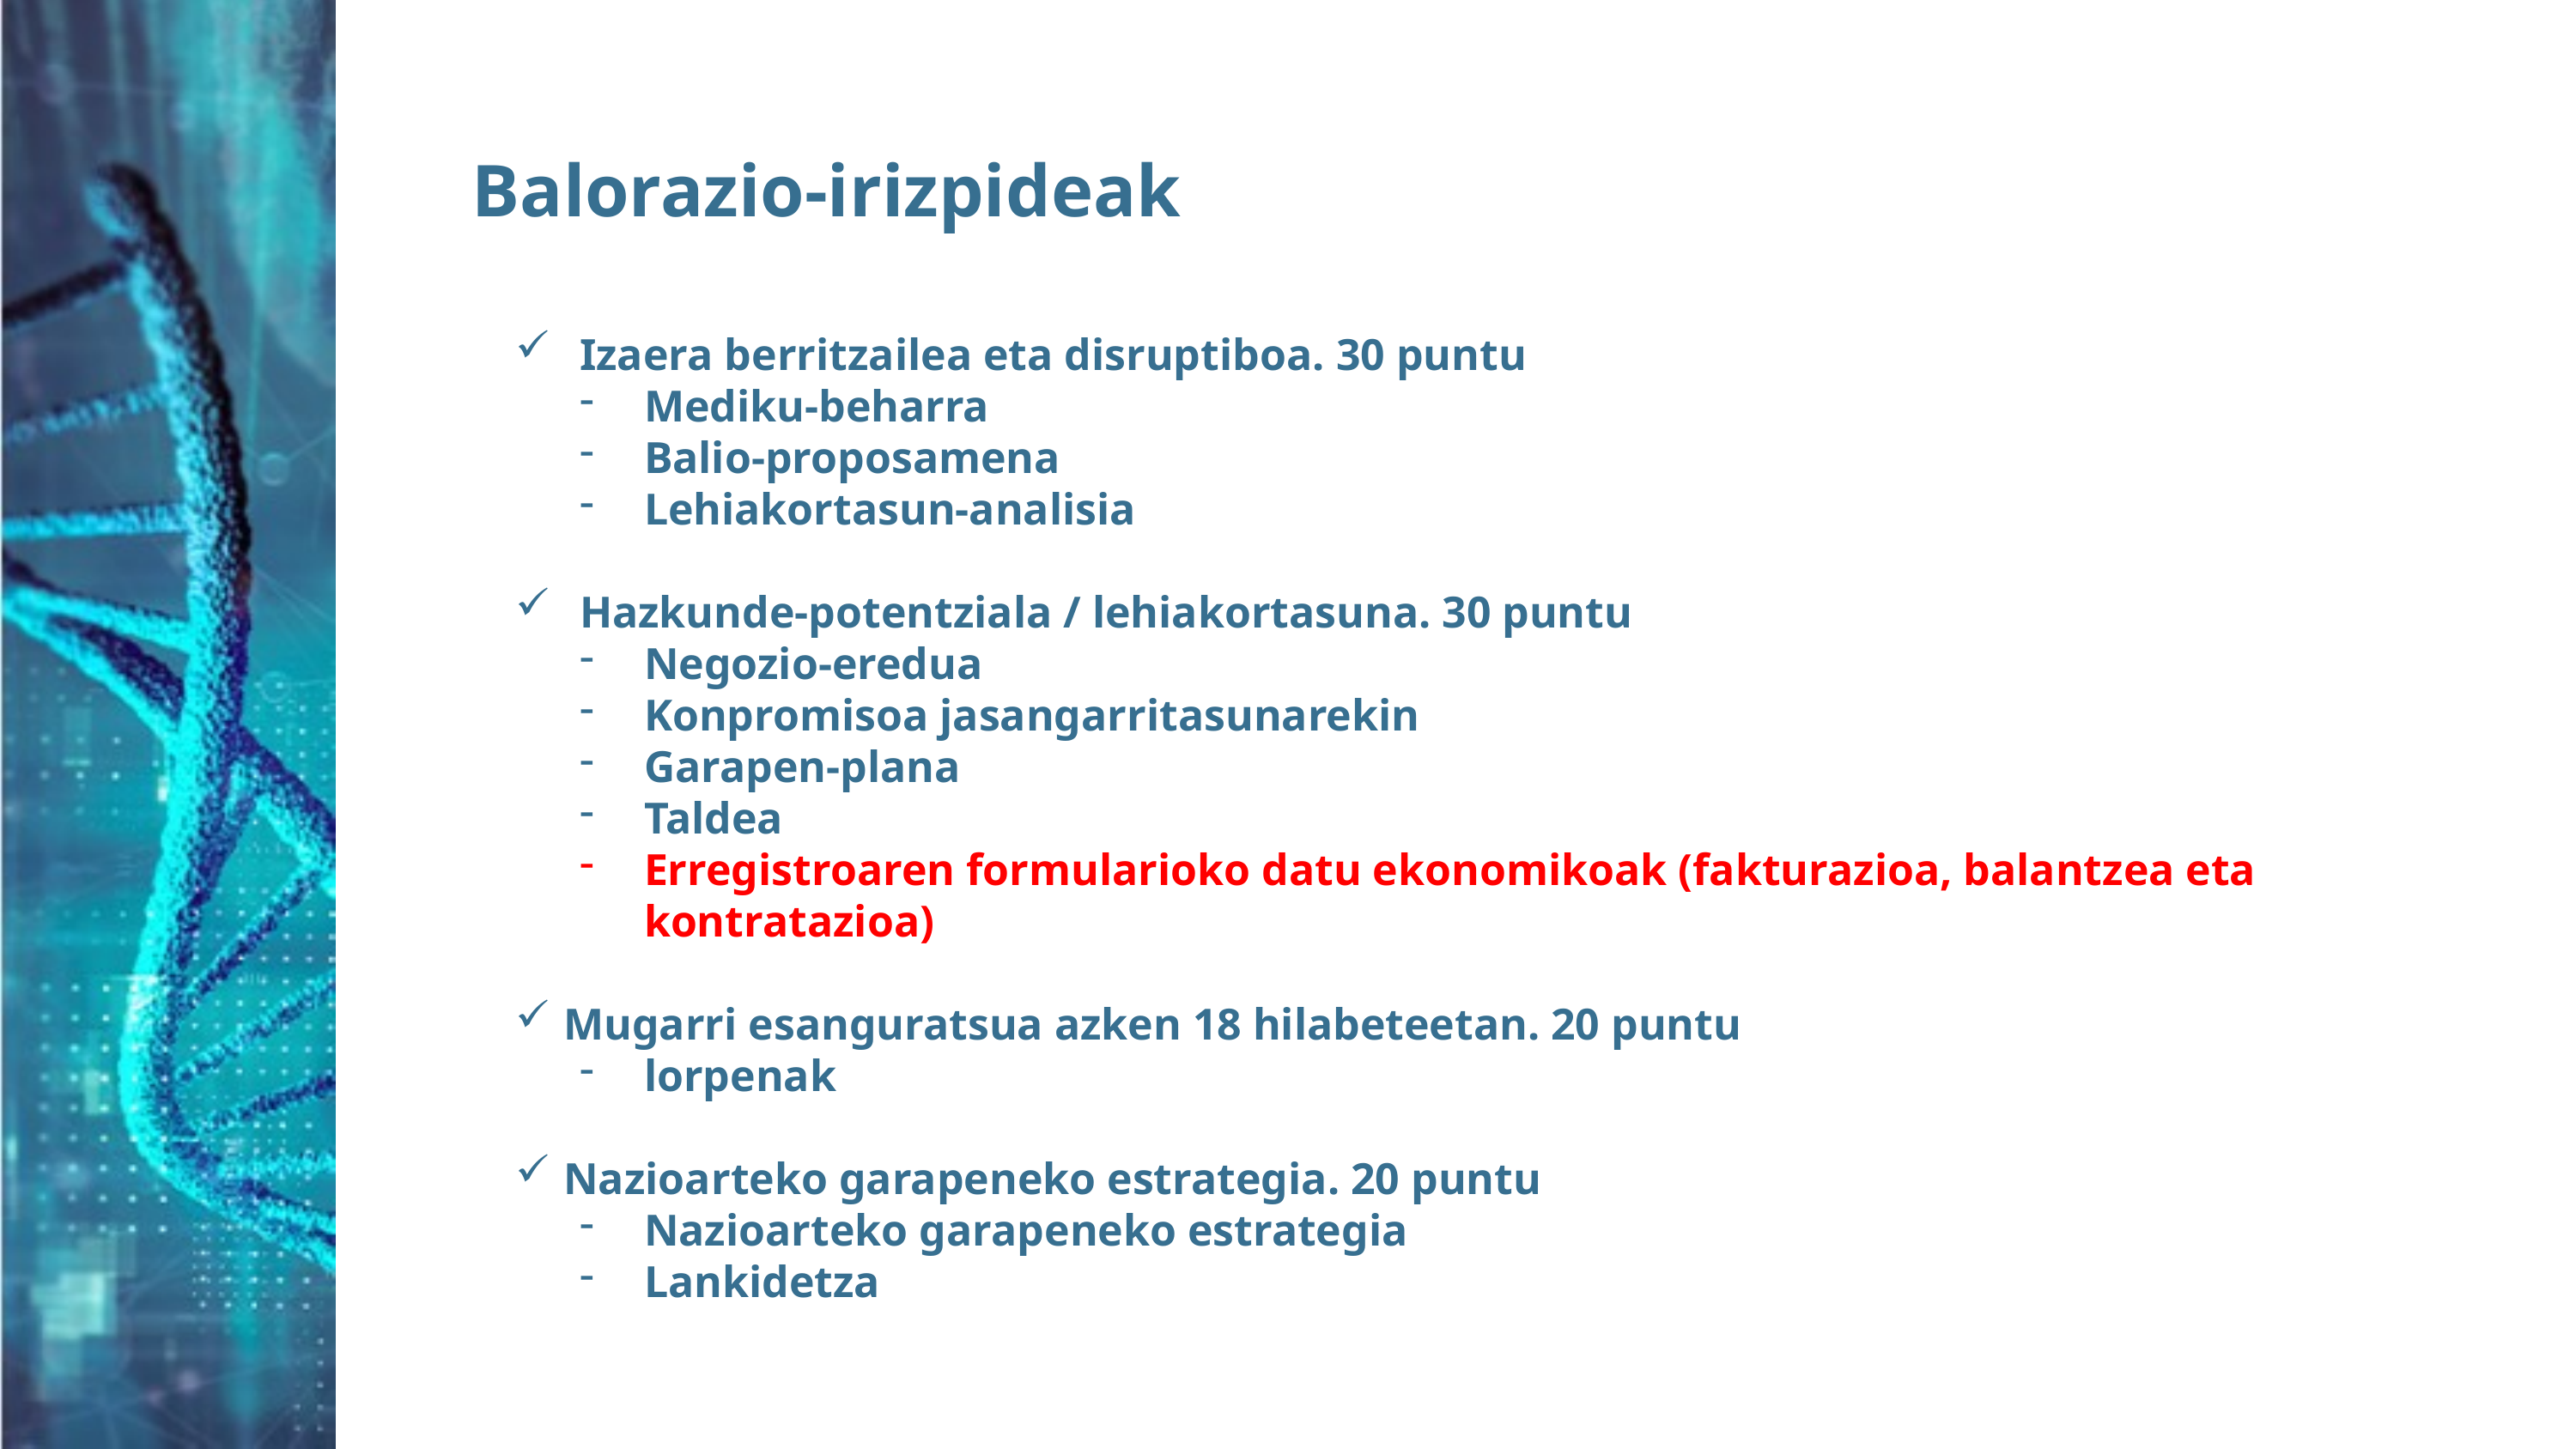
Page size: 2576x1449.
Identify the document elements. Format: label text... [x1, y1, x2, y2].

list Izaera berritzailea eta disruptiboa. 30 puntu Mediku-beharra Balio-proposamena Lehiakortasun-analisia Hazkunde-potentziala / lehiakortasuna. 30 puntu Negozio-eredua Konpromisoa jasangarritasunarekin Garapen-plana Taldea Erregistroaren formularioko datu ekonomikoak (fakturazioa, balantzea eta kontratazioa) Mugarri esanguratsua azken 18 hilabeteetan. 20 puntu lorpenak Nazioarteko garapeneko estrategia. 20 puntu Nazioarteko garapeneko estrategia Lankidetza [515, 327, 2536, 1420]
title Balorazio-irizpideak [471, 144, 2324, 232]
picture [0, 0, 336, 1449]
